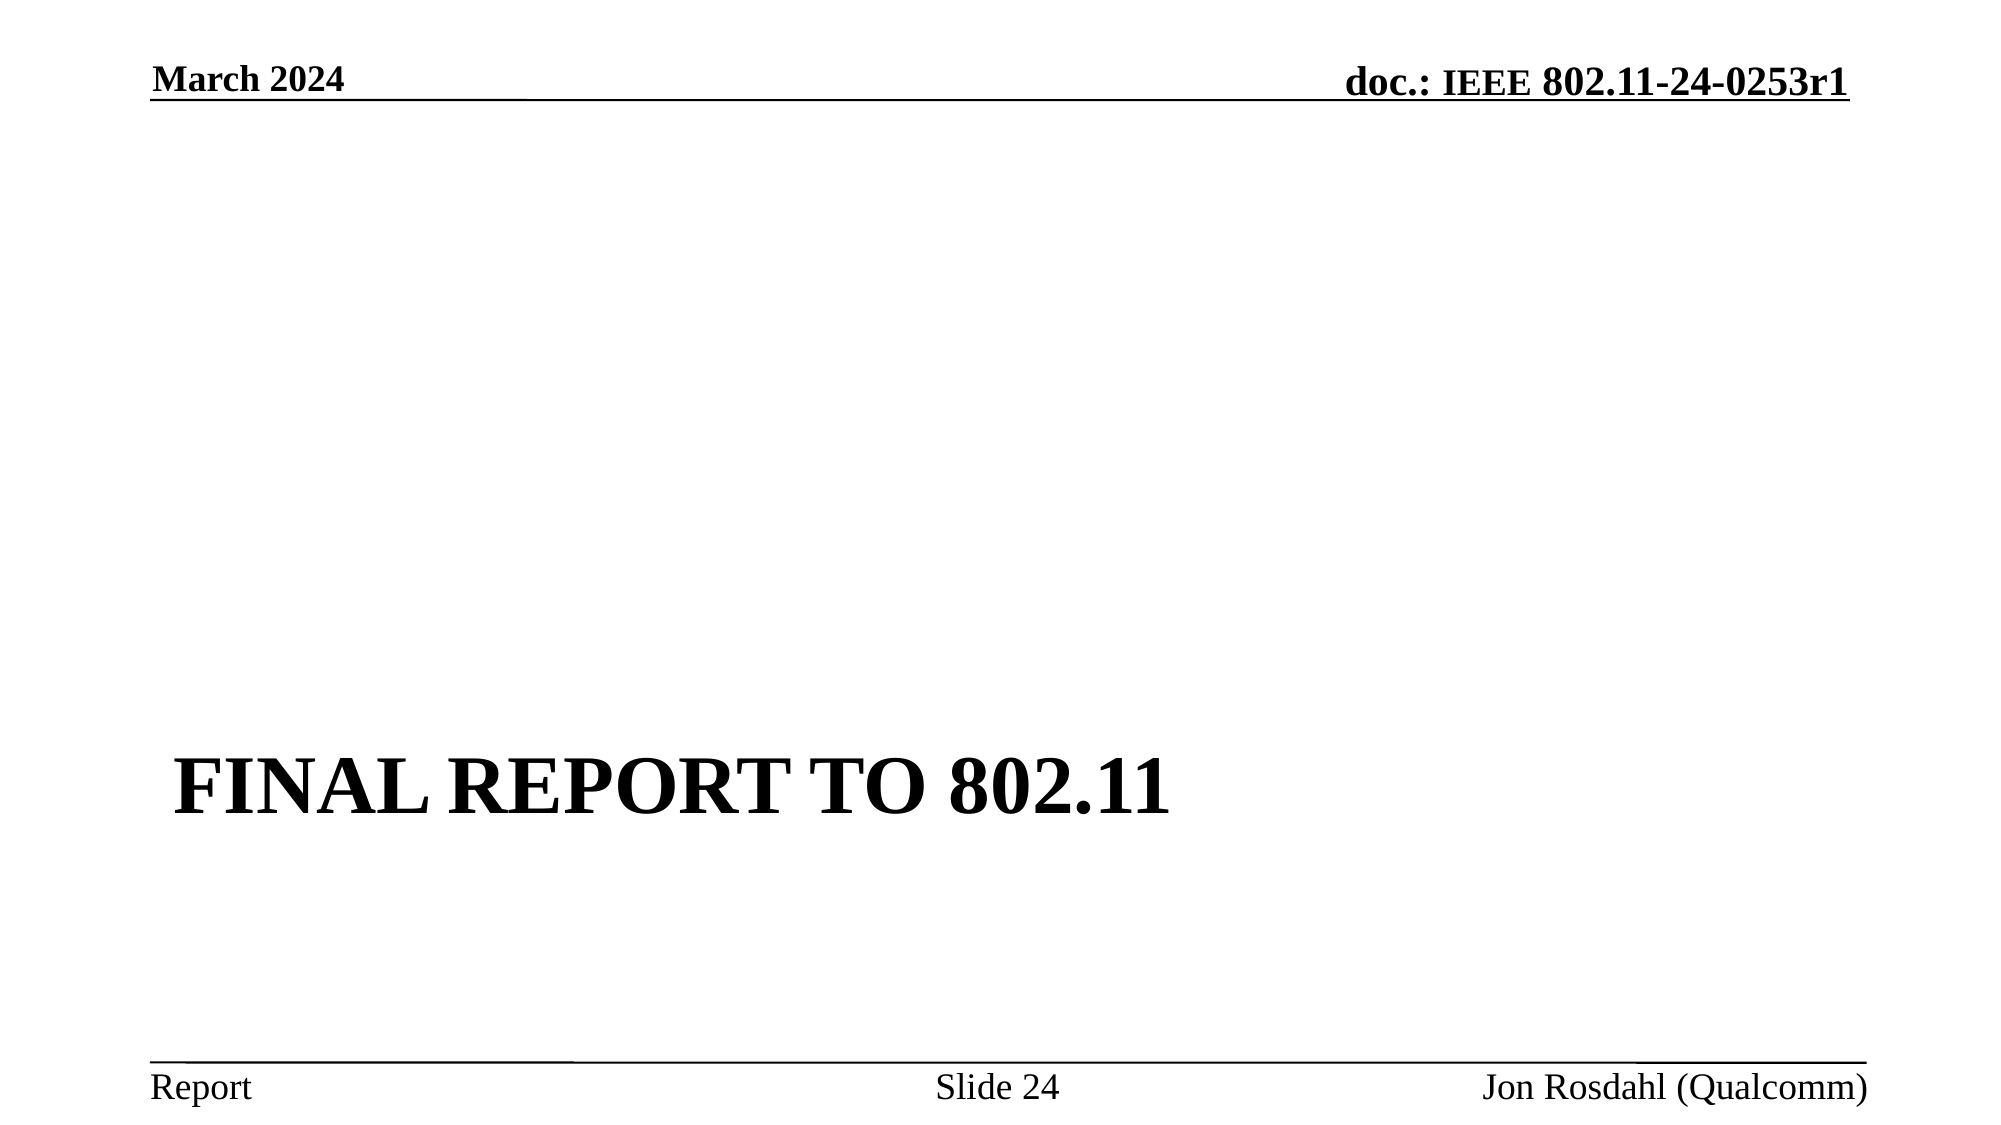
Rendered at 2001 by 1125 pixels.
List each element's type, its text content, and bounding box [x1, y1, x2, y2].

footer Jon Rosdahl (Qualcomm) [1424, 1061, 1869, 1108]
title Final Report to 802.11 [157, 722, 1859, 947]
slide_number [152, 49, 434, 100]
slide_number Slide 24 [928, 1061, 1067, 1123]
